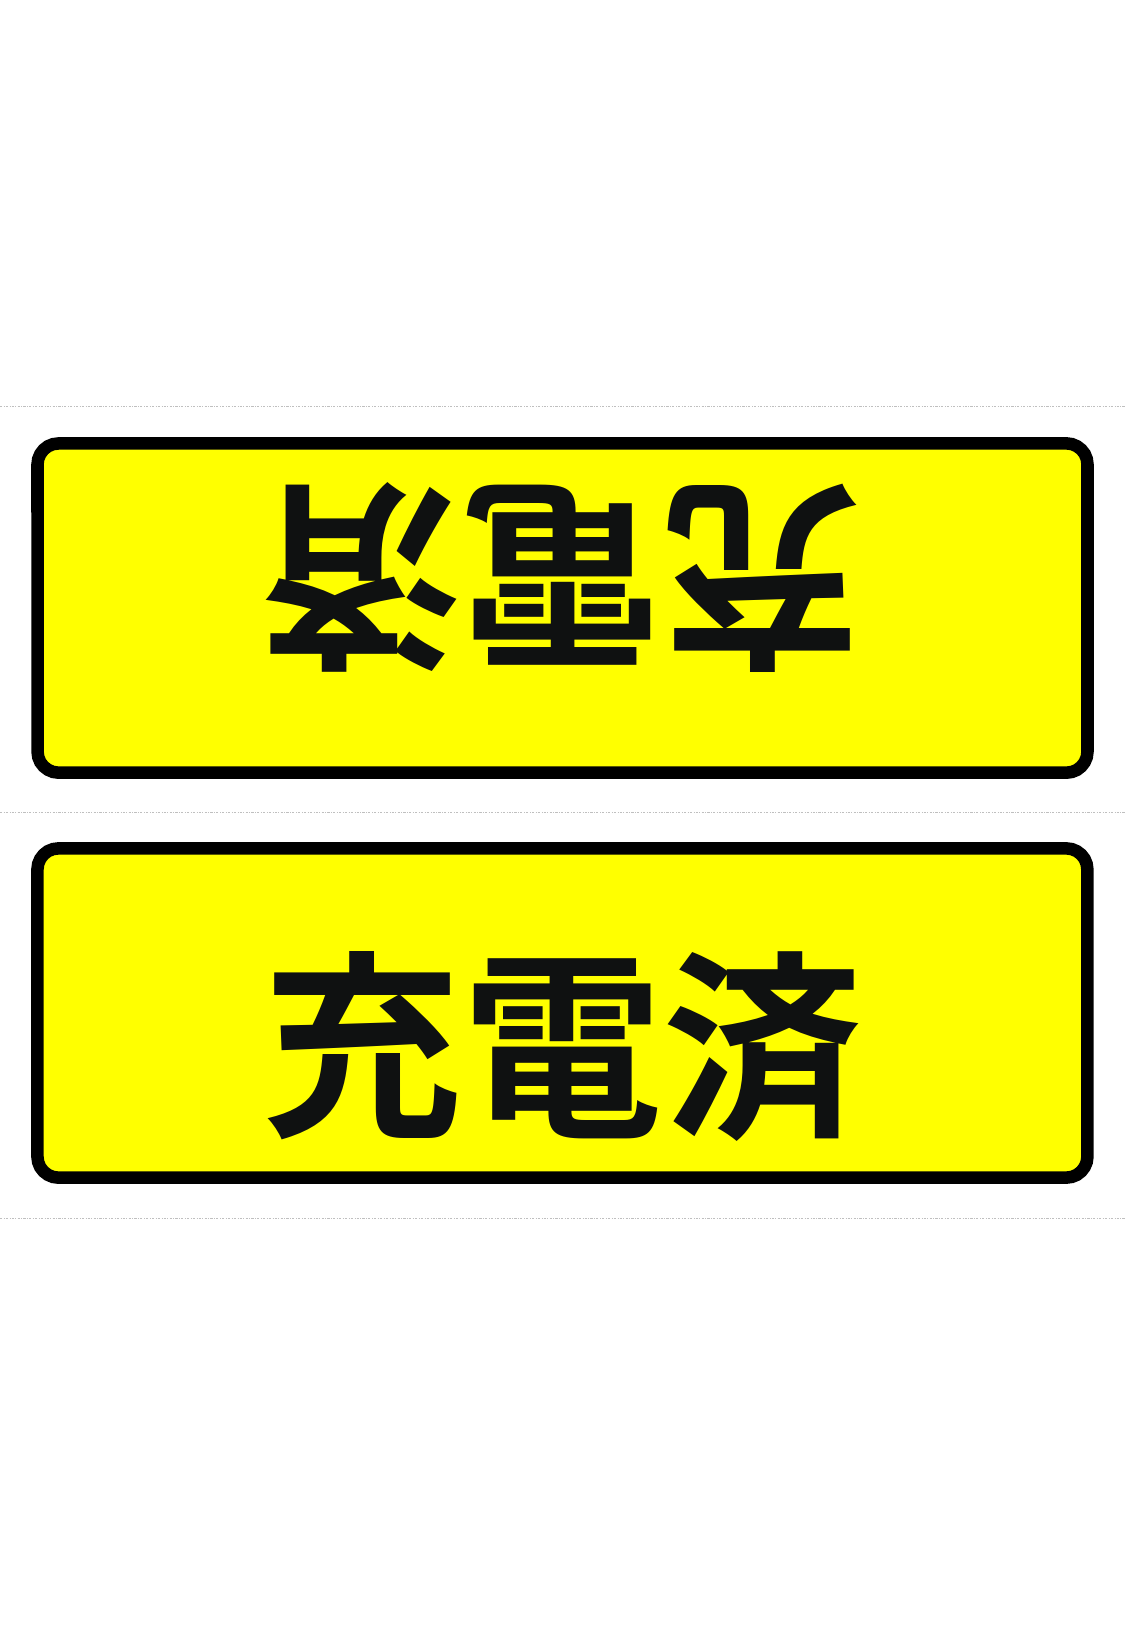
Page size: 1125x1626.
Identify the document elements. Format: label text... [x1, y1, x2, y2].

text_box [36, 847, 1089, 1179]
text_box [36, 442, 1089, 774]
text_box 充電済 [247, 914, 878, 1170]
text_box 充電済 [247, 454, 878, 710]
